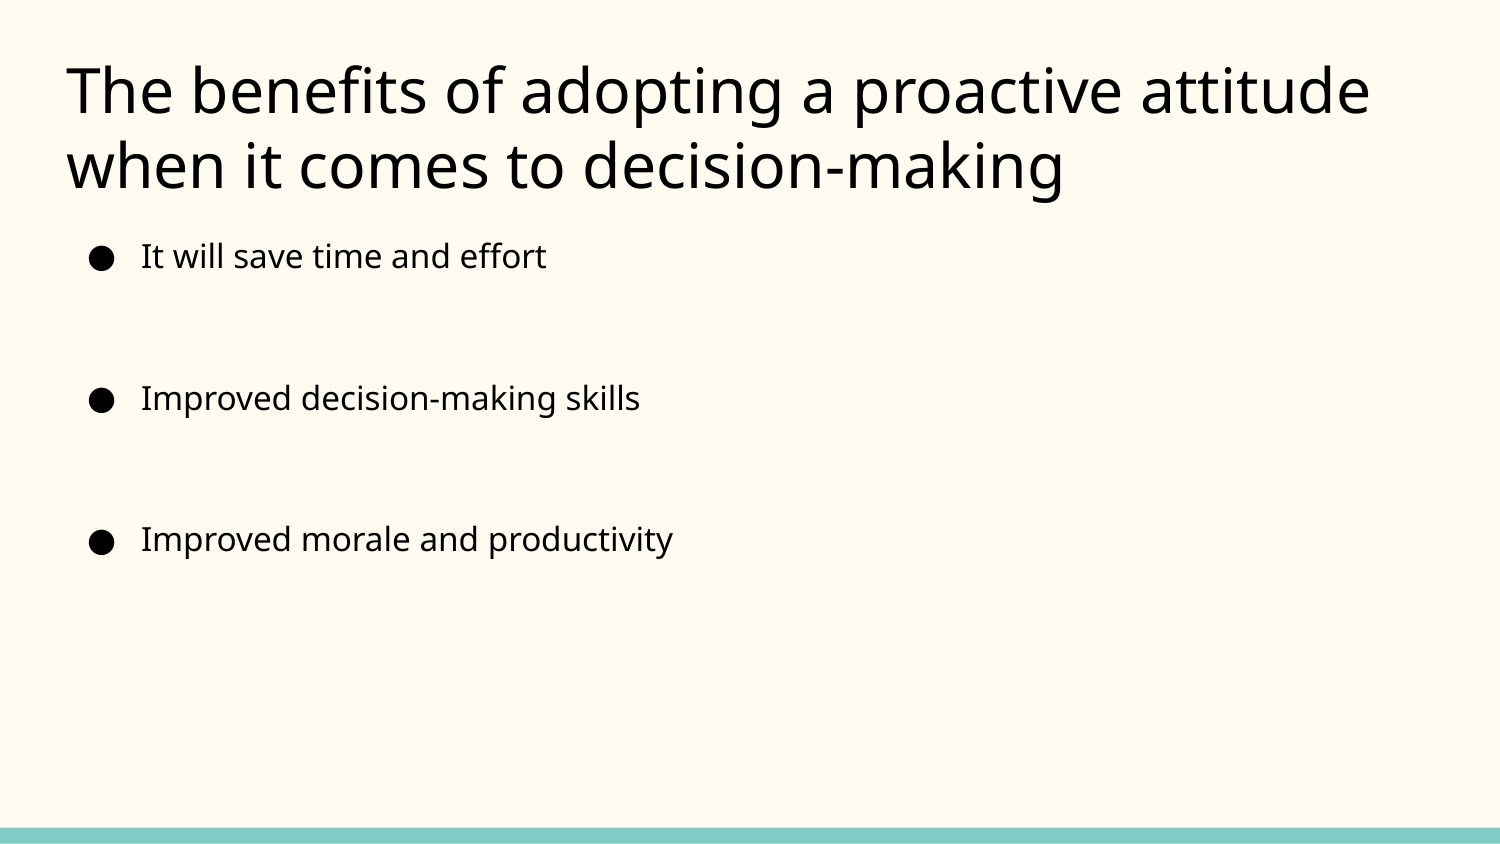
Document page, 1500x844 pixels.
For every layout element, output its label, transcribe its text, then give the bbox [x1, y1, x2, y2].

title The benefits of adopting a proactive attitude when it comes to decision-making [51, 35, 1449, 196]
list It will save time and effort Improved decision-making skills Improved morale and productivity [51, 214, 1449, 802]
